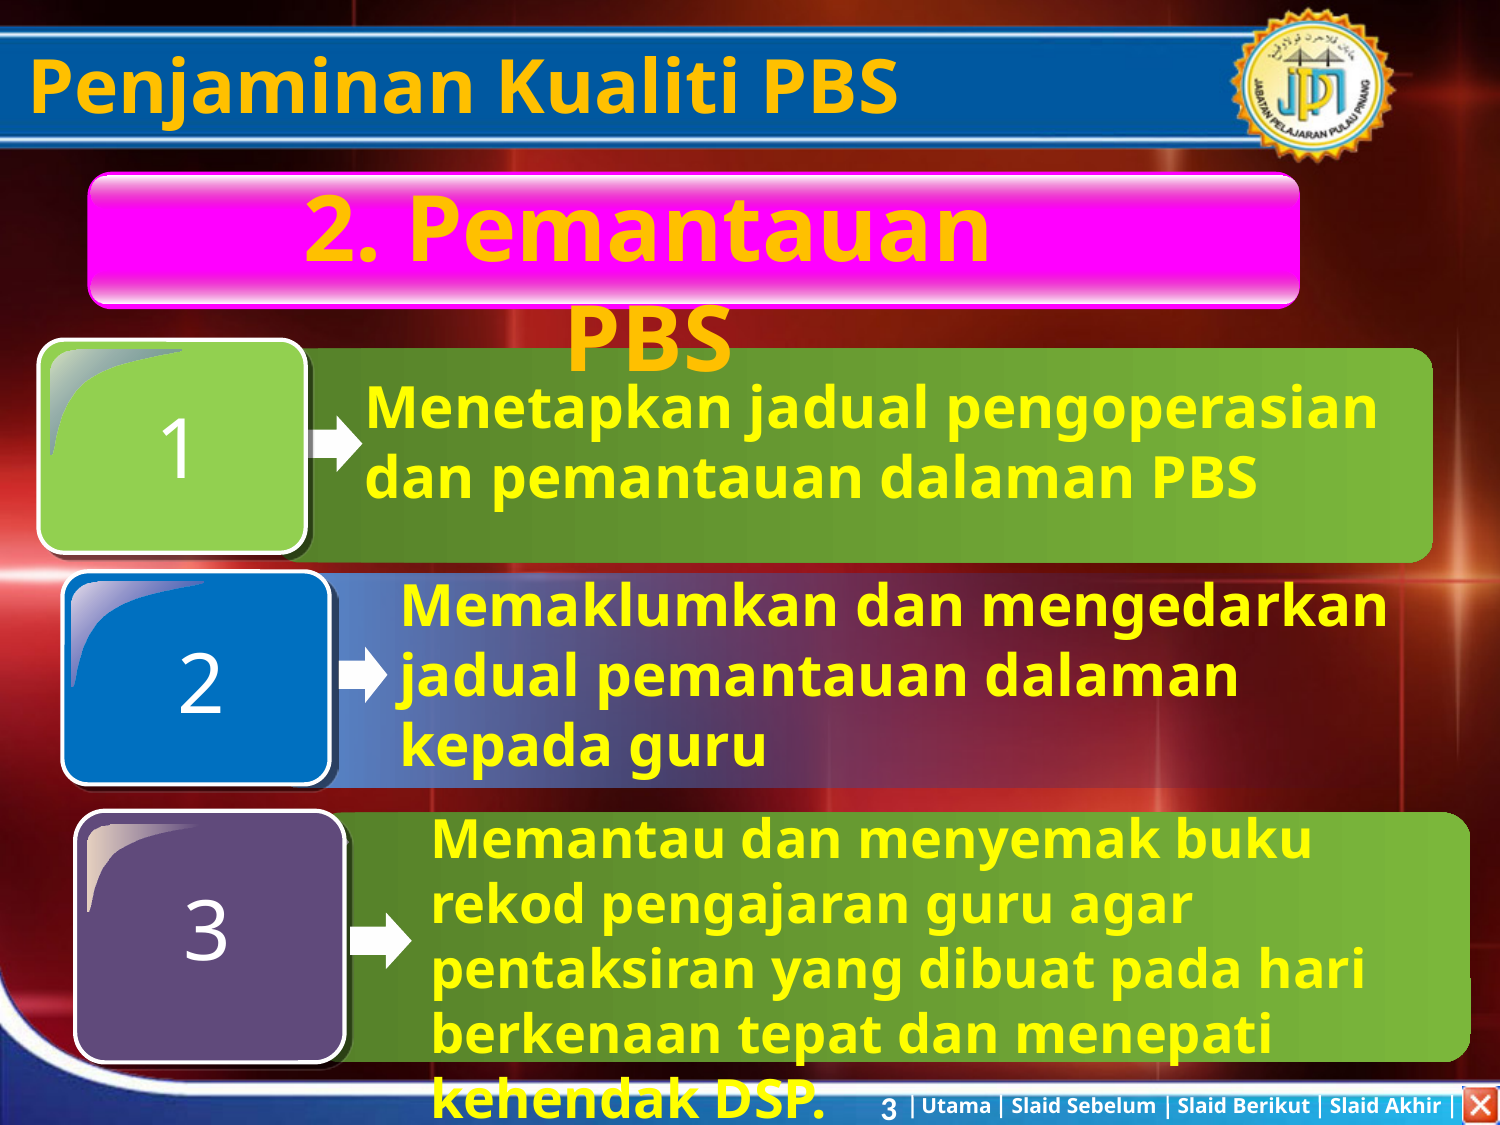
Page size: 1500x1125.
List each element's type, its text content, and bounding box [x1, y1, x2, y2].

picture [0, 0, 1500, 1125]
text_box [38, 339, 1488, 563]
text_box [62, 571, 1451, 788]
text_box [87, 162, 1301, 310]
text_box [62, 796, 1500, 1076]
text_box Penjaminan Kualiti PBS [12, 31, 1013, 137]
